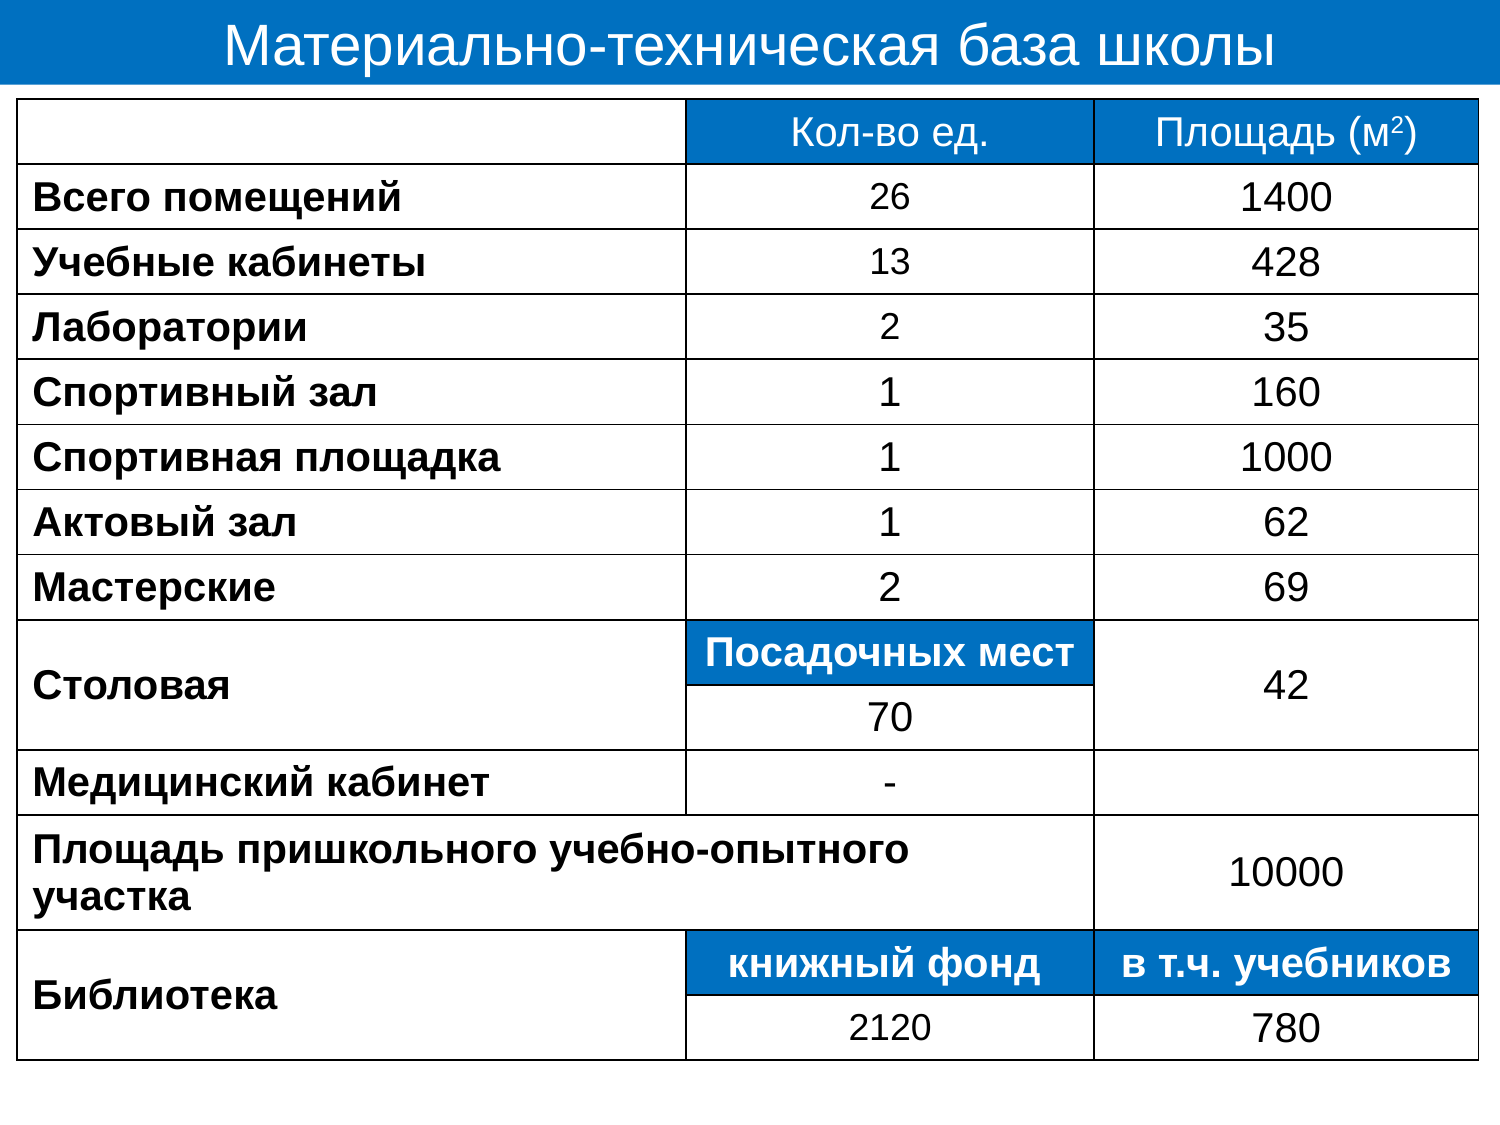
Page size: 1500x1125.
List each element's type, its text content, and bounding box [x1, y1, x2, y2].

table_cell 70 [687, 686, 1093, 749]
table_header Кол-во ед. [687, 100, 1093, 163]
table_cell 26 [687, 165, 1093, 228]
table_cell Всего помещений [18, 165, 685, 228]
table_cell 780 [1095, 996, 1478, 1059]
table_cell 160 [1095, 360, 1478, 424]
table_cell 2 [687, 295, 1093, 358]
table_cell - [687, 751, 1093, 814]
table_cell Спортивный зал [18, 360, 685, 424]
table_cell книжный фонд [687, 931, 1093, 994]
table_cell 1000 [1095, 425, 1478, 489]
table_cell Лаборатории [18, 295, 685, 358]
table_cell 1 [687, 360, 1093, 424]
table_cell Столовая [18, 621, 685, 749]
table_cell Учебные кабинеты [18, 230, 685, 293]
table_cell Спортивная площадка [18, 425, 685, 489]
table_cell 69 [1095, 555, 1478, 619]
text_box Материально-техническая база школы [0, 0, 1500, 85]
table_cell Библиотека [18, 931, 685, 1059]
table_cell 1400 [1095, 165, 1478, 228]
table_cell 13 [687, 230, 1093, 293]
table_cell [1095, 751, 1478, 814]
table_cell Мастерские [18, 555, 685, 619]
table_cell 428 [1095, 230, 1478, 293]
table_cell Медицинский кабинет [18, 751, 685, 814]
table_cell 2 [687, 555, 1093, 619]
table_cell 10000 [1095, 816, 1478, 929]
table_cell 42 [1095, 621, 1478, 749]
table_cell 62 [1095, 490, 1478, 554]
table_cell 35 [1095, 295, 1478, 358]
table_cell 1 [687, 425, 1093, 489]
table_cell 2120 [687, 996, 1093, 1059]
table_header [18, 100, 685, 163]
table_cell Площадь пришкольного учебно-опытного участка [18, 816, 1093, 929]
table_cell Посадочных мест [687, 621, 1093, 684]
table_cell 1 [687, 490, 1093, 554]
table_header Площадь (м2) [1095, 100, 1478, 163]
table_cell в т.ч. учебников [1095, 931, 1478, 994]
table_cell Актовый зал [18, 490, 685, 554]
